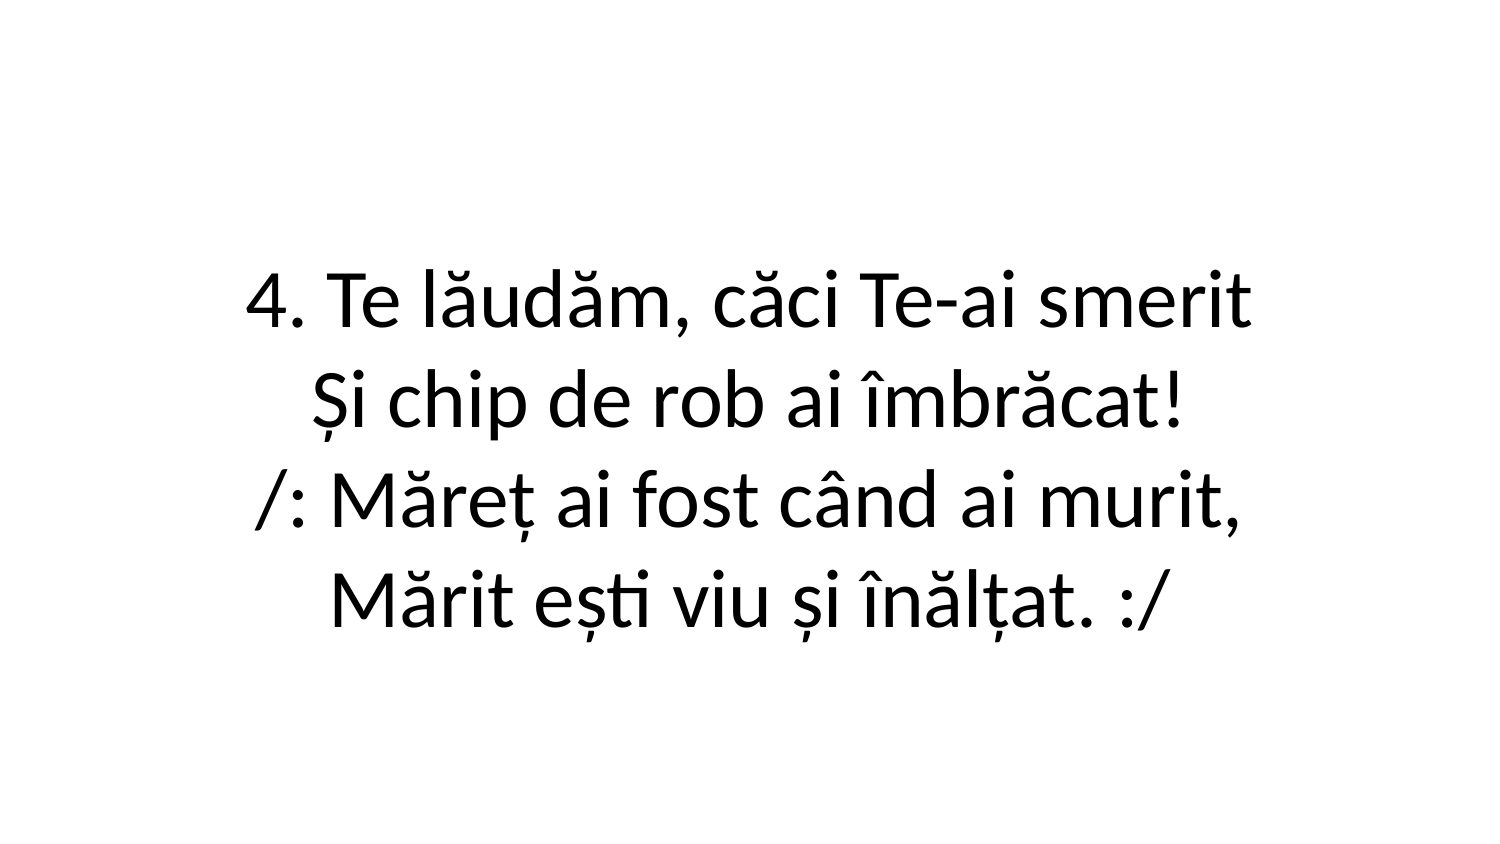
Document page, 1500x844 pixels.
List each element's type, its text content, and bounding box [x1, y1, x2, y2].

text_box 4. Te lăudăm, căci Te-ai smerit Și chip de rob ai îmbrăcat! /: Măreț ai fost când ai murit, Mărit ești viu și înălțat. :/ [230, 192, 1270, 652]
